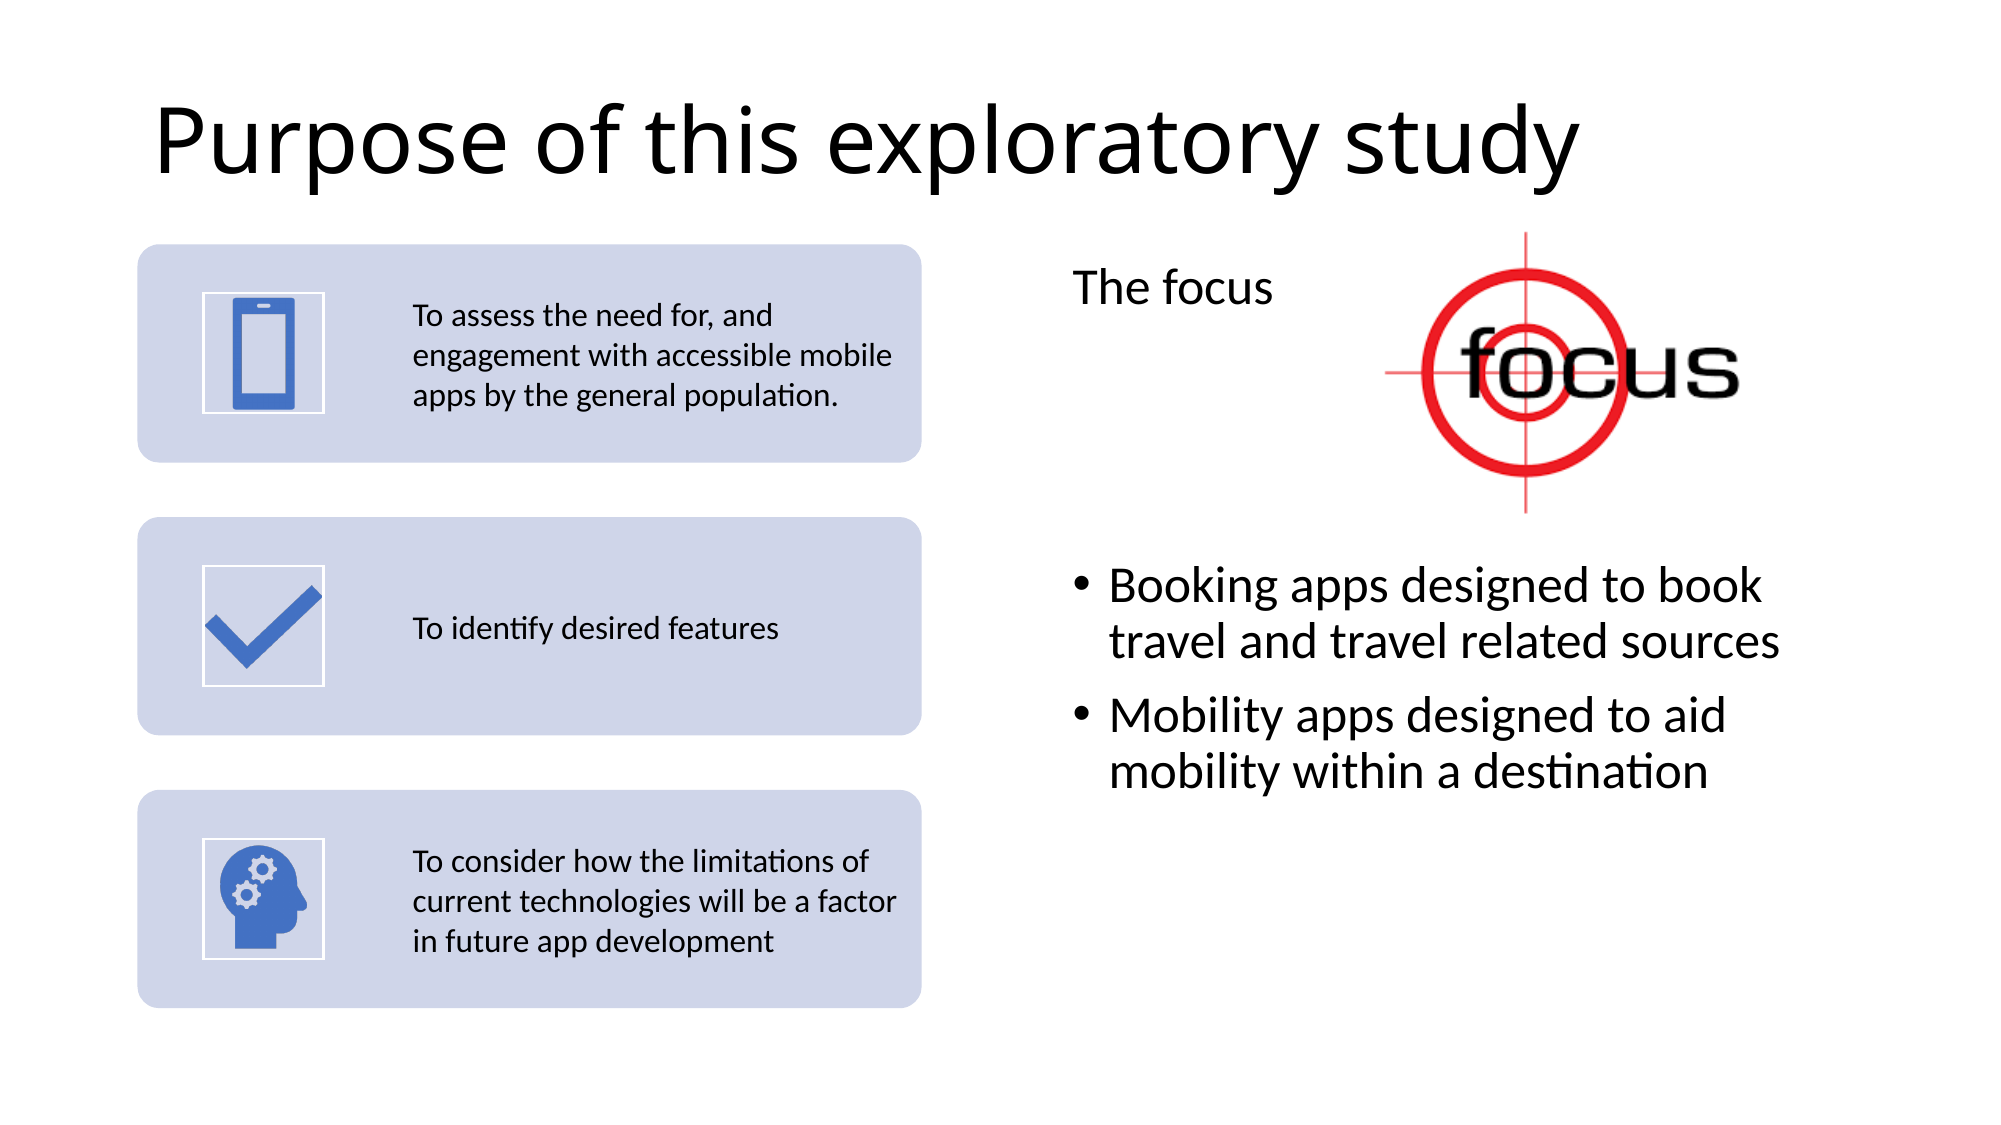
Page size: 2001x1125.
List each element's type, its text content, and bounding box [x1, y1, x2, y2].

text_box The focus Booking apps designed to book travel and travel related sources Mobility apps designed to aid mobility within a destination [1057, 252, 1819, 849]
picture [1379, 226, 1799, 520]
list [137, 244, 922, 1009]
title Purpose of this exploratory study [137, 35, 1863, 253]
